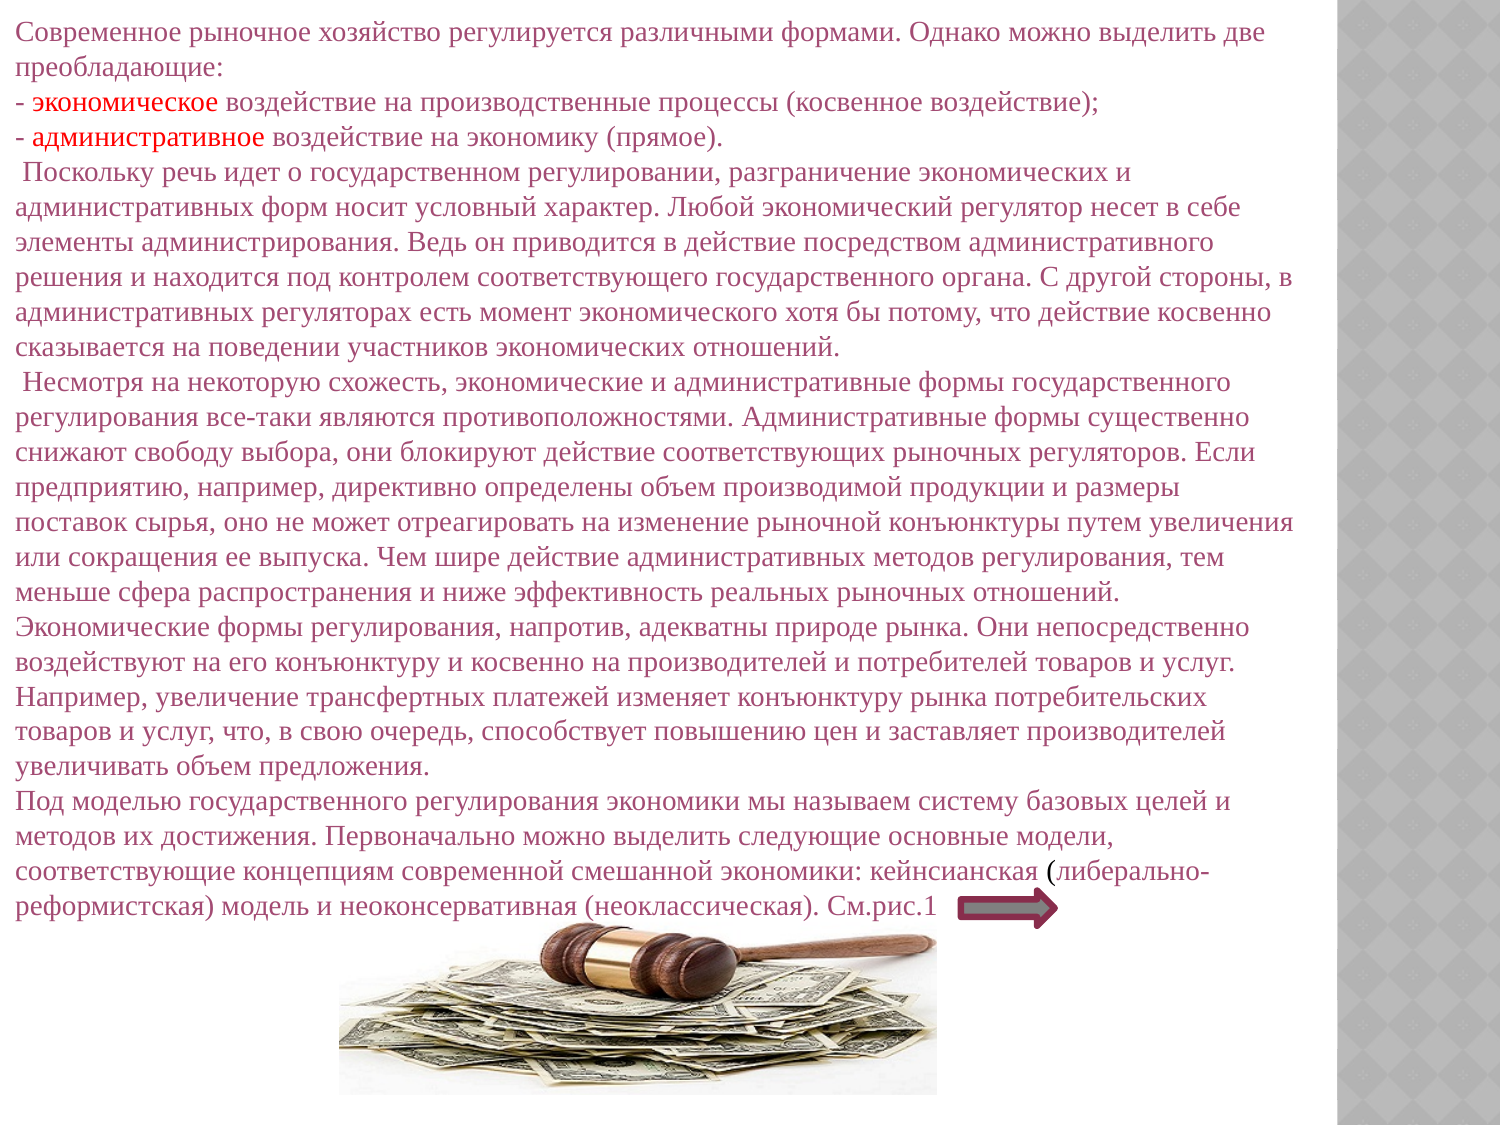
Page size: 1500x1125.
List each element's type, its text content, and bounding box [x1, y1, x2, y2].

text_box Современное рыночное хозяйство регулируется различными формами. Однако можно выделить две преобладающие: - экономическое воздействие на производственные процессы (косвенное воздействие); - административное воздействие на экономику (прямое). Поскольку речь идет о государственном регулировании, разграничение экономических и административных форм носит условный характер. Любой экономический регулятор несет в себе элементы администрирования. Ведь он приводится в действие посредством административного решения и находится под контролем соответствующего государственного органа. С другой стороны, в административных регуляторах есть момент экономического хотя бы потому, что действие косвенно сказывается на поведении участников экономических отношений. Несмотря на некоторую схожесть, экономические и административные формы государственного регулирования все-таки являются противоположностями. Административные формы существенно снижают свободу выбора, они блокируют действие соответствующих рыночных регуляторов. Если предприятию, например, директивно определены объем производимой продукции и размеры поставок сырья, оно не может отреагировать на изменение рыночной конъюнктуры путем увеличения или сокращения ее выпуска. Чем шире действие административных методов регулирования, тем меньше сфера распространения и ниже эффективность реальных рыночных отношений. Экономические формы регулирования, напротив, адекватны природе рынка. Они непосредственно воздействуют на его конъюнктуру и косвенно на производителей и потребителей товаров и услуг. Например, увеличение трансфертных платежей изменяет конъюнктуру рынка потребительских товаров и услуг, что, в свою очередь, способствует повышению цен и заставляет производителей увеличивать объем предложения. Под моделью государственного регулирования экономики мы называем систему базовых целей и методов их достижения. Первоначально можно выделить следующие основные модели, соответствующие концепциям современной смешанной экономики: кейнсианская (либерально-реформистская) модель и неоконсервативная (неоклассическая). См.рис.1 [0, 5, 1313, 929]
text_box [957, 887, 1058, 929]
picture [339, 843, 937, 1096]
